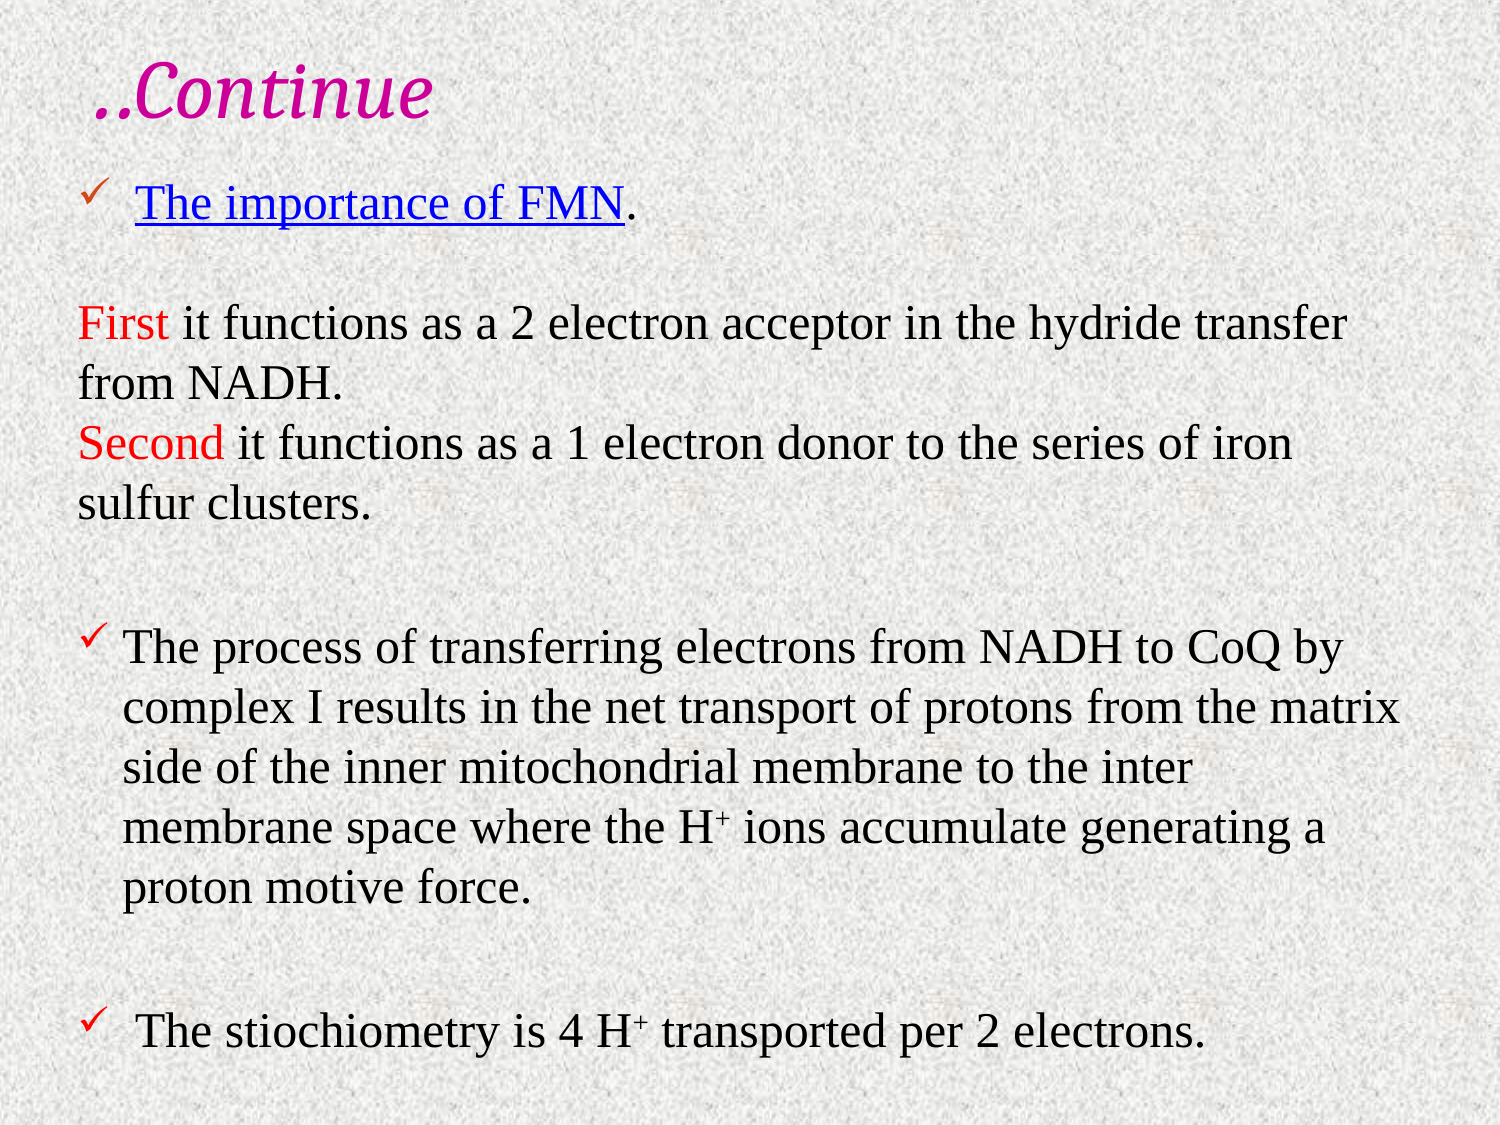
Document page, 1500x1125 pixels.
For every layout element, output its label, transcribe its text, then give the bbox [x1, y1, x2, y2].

picture [0, 0, 1500, 1125]
title Continue.. [75, 0, 1350, 150]
list The importance of FMN. First it functions as a 2 electron acceptor in the hydride transfer from NADH. Second it functions as a 1 electron donor to the series of iron sulfur clusters. The process of transferring electrons from NADH to CoQ by complex I results in the net transport of protons from the matrix side of the inner mitochondrial membrane to the inter membrane space where the H+ ions accumulate generating a proton motive force. The stiochiometry is 4 H+ transported per 2 electrons. [62, 162, 1425, 1038]
